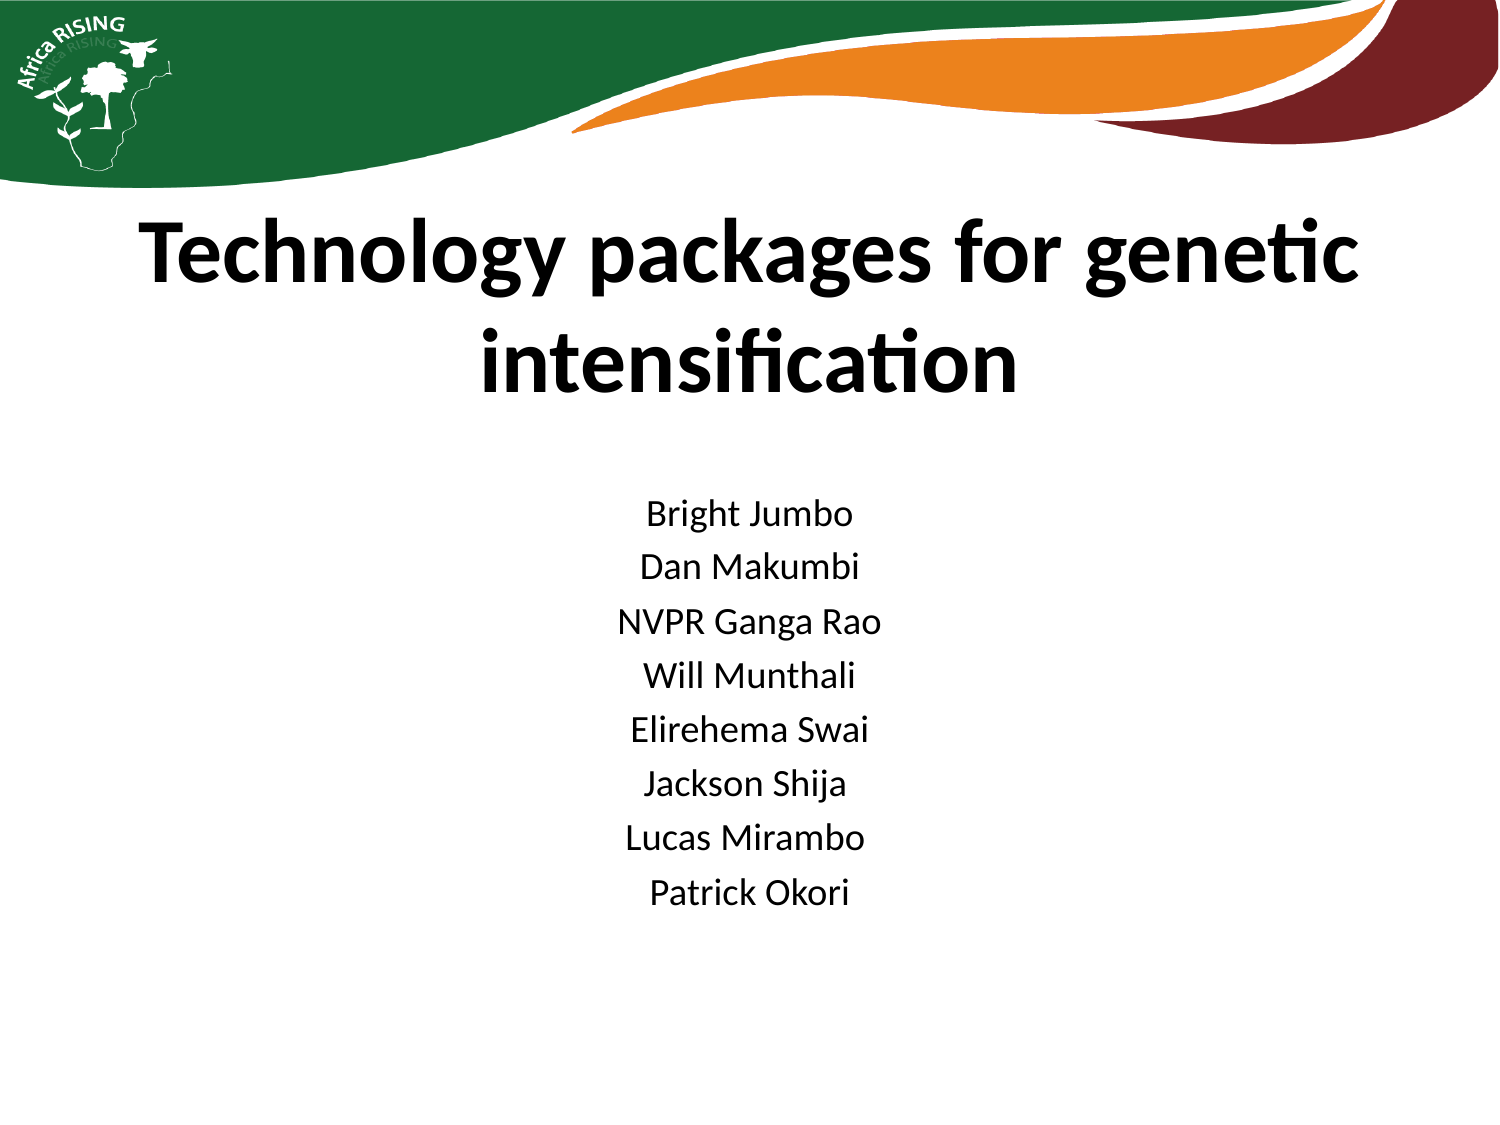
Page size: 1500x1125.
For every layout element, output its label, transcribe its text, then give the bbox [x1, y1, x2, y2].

title Technology packages for genetic intensification [112, 180, 1388, 422]
subtitle Bright Jumbo Dan Makumbi NVPR Ganga Rao Will Munthali Elirehema Swai Jackson Shija Lucas Mirambo Patrick Okori [225, 479, 1275, 926]
picture [0, 0, 1499, 188]
